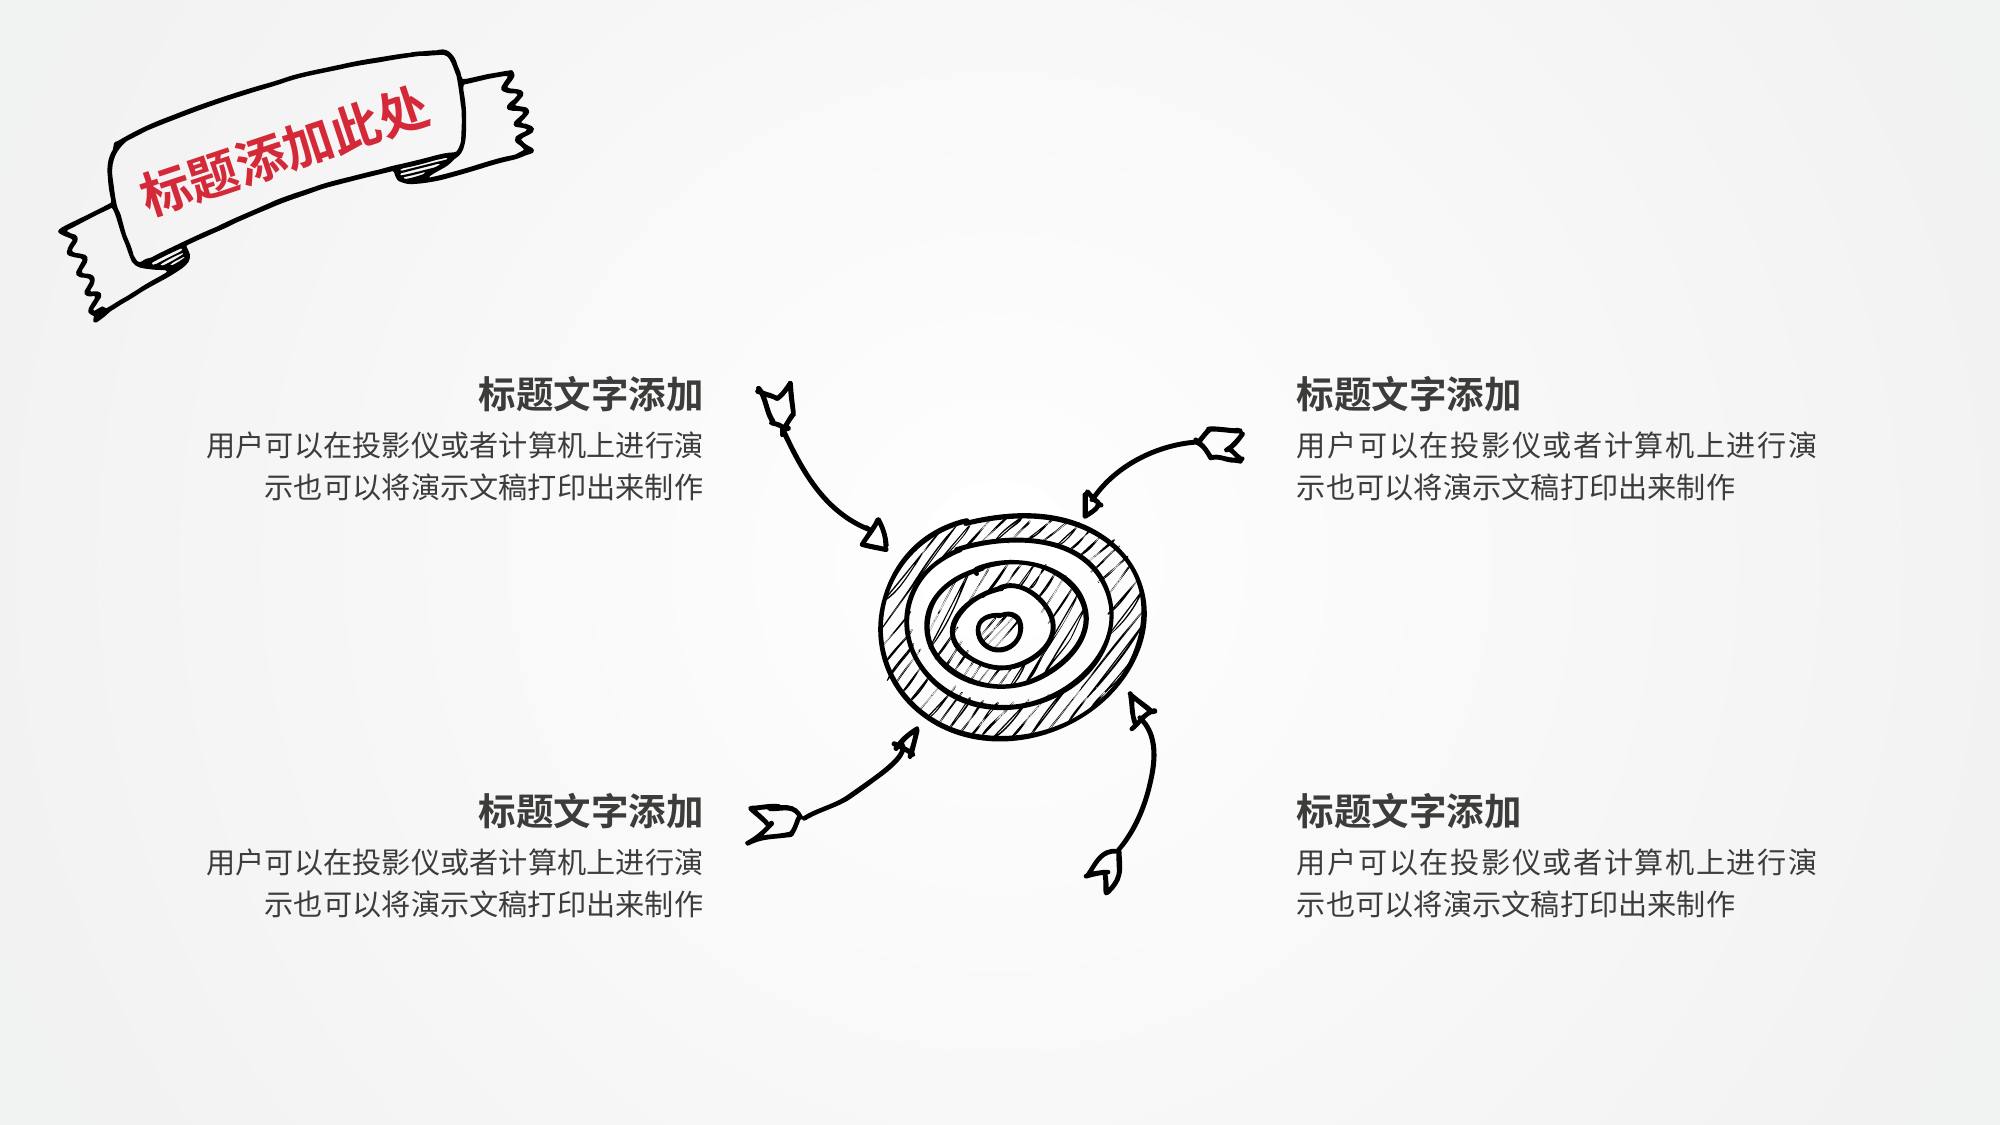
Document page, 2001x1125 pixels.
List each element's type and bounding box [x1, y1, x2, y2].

text_box [1281, 355, 1833, 513]
text_box [167, 771, 719, 930]
text_box [1281, 771, 1833, 930]
text_box [167, 355, 719, 513]
picture [745, 381, 1246, 896]
text_box [57, 48, 535, 323]
